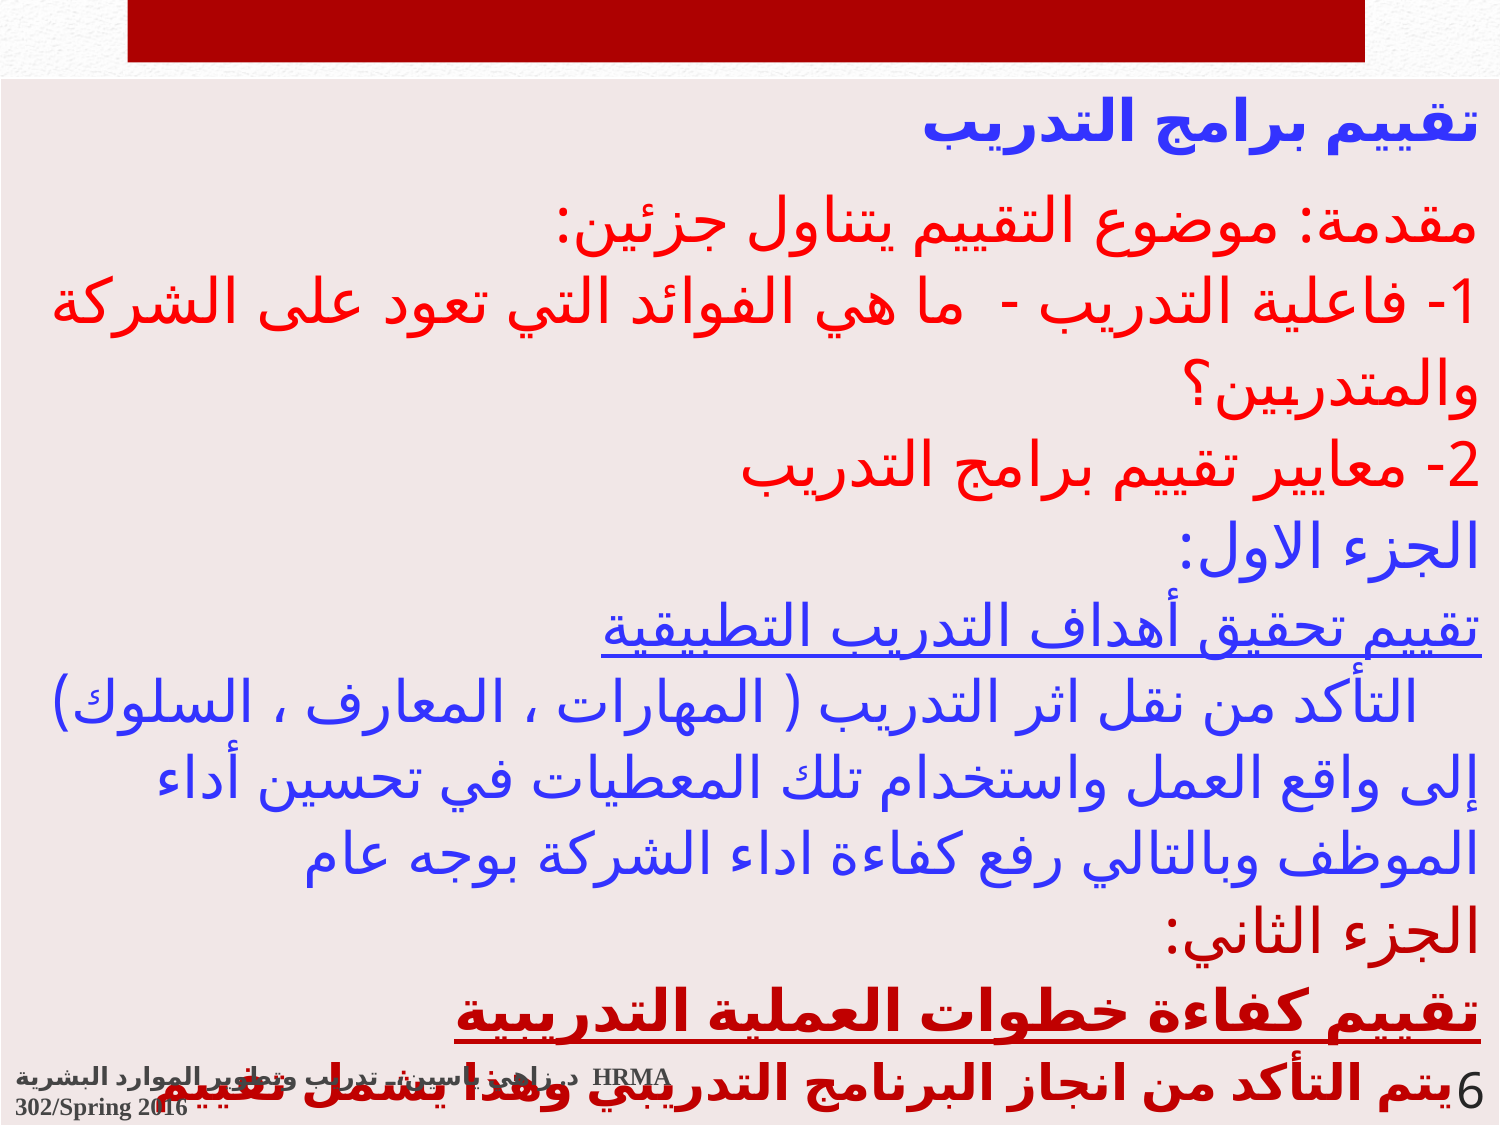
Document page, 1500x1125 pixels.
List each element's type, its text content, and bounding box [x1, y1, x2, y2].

footer د. زاهي ياسين، تدريب وتطوير الموارد البشرية HRMA 302/Spring 2016 [0, 1060, 800, 1120]
table_header تقييم برامج التدريب مقدمة: موضوع التقييم يتناول جزئين: 1- فاعلية التدريب - ما هي الفوائد التي تعود على الشركة والمتدربين؟ 2- معايير تقييم برامج التدريب الجزء الاول: تقييم تحقيق أهداف التدريب التطبيقية التأكد من نقل اثر التدريب ( المهارات ، المعارف ، السلوك) إلى واقع العمل واستخدام تلك المعطيات في تحسين أداء الموظف وبالتالي رفع كفاءة اداء الشركة بوجه عام الجزء الثاني: تقييم كفاءة خطوات العملية التدريبية يتم التأكد من انجاز البرنامج التدريبي وهذا يشمل تقييم تحديد الاحتياجات التدريبية ، تقييم تصميم البرنامج ، تقييم كفاءة المدرب ، تقييم تعلم المتدرب، تقييم وسائل التدريب . 2-. [1, 79, 1499, 1125]
slide_number 6 [1374, 1062, 1500, 1123]
